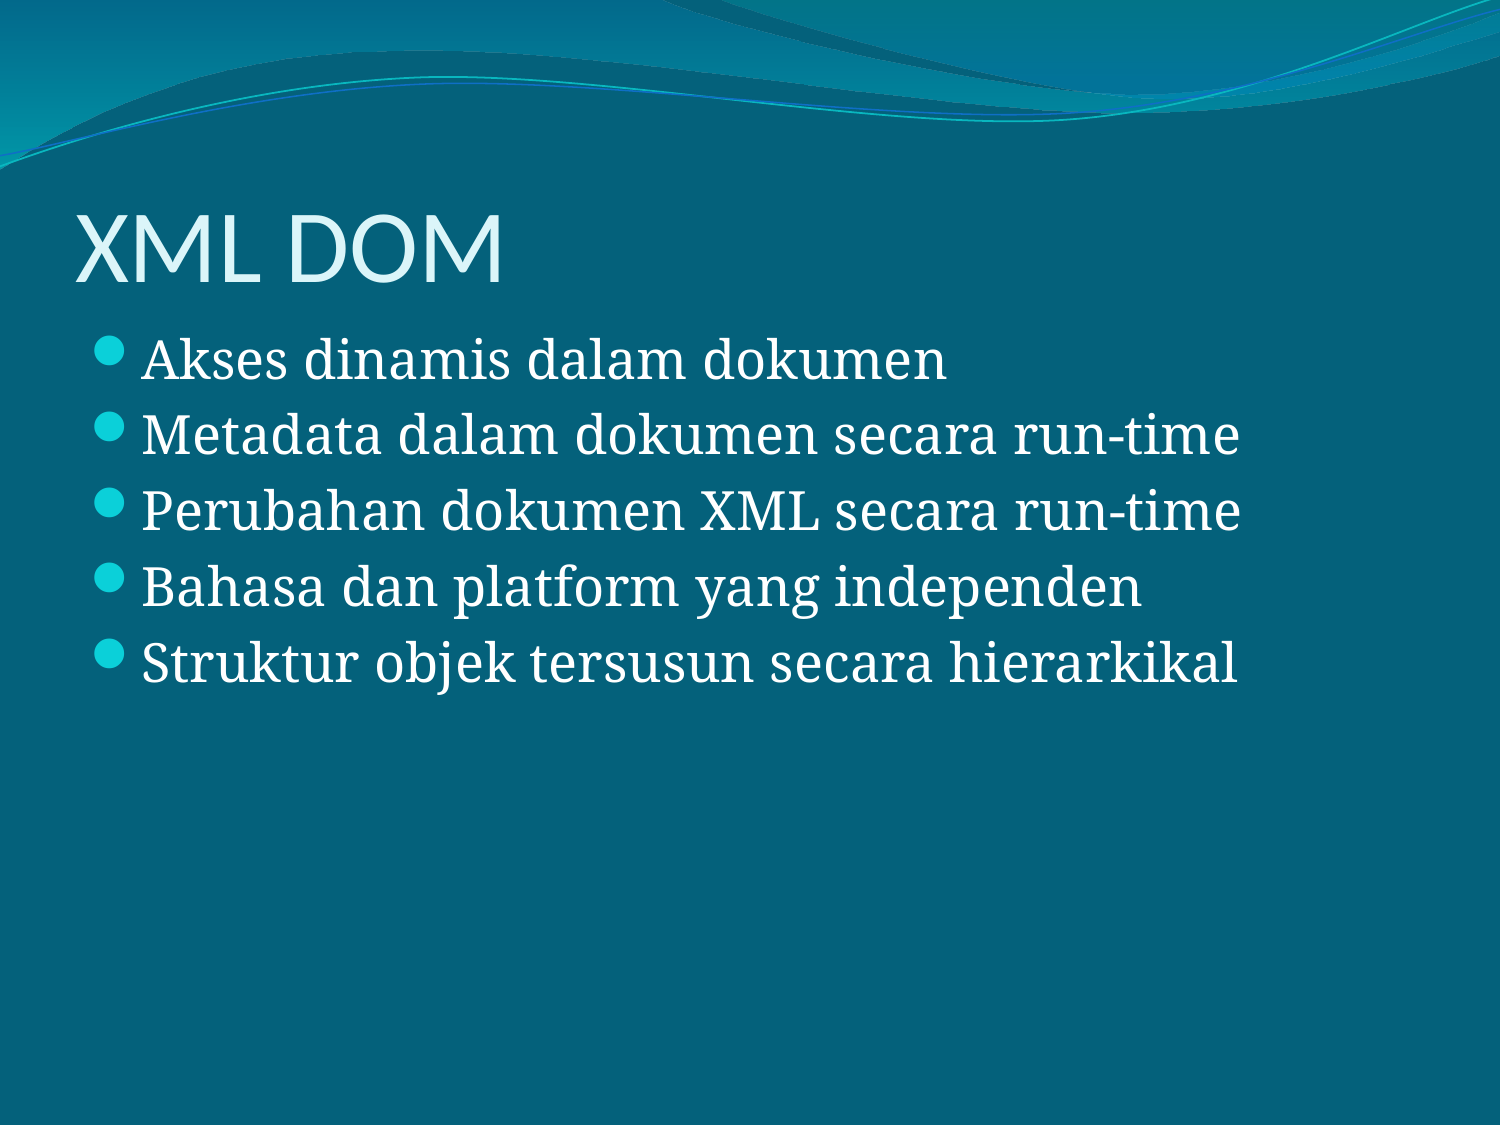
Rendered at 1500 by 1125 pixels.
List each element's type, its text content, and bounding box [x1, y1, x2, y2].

title XML DOM [74, 115, 1426, 304]
list Akses dinamis dalam dokumen Metadata dalam dokumen secara run-time Perubahan dokumen XML secara run-time Bahasa dan platform yang independen Struktur objek tersusun secara hierarkikal [74, 317, 1426, 1038]
